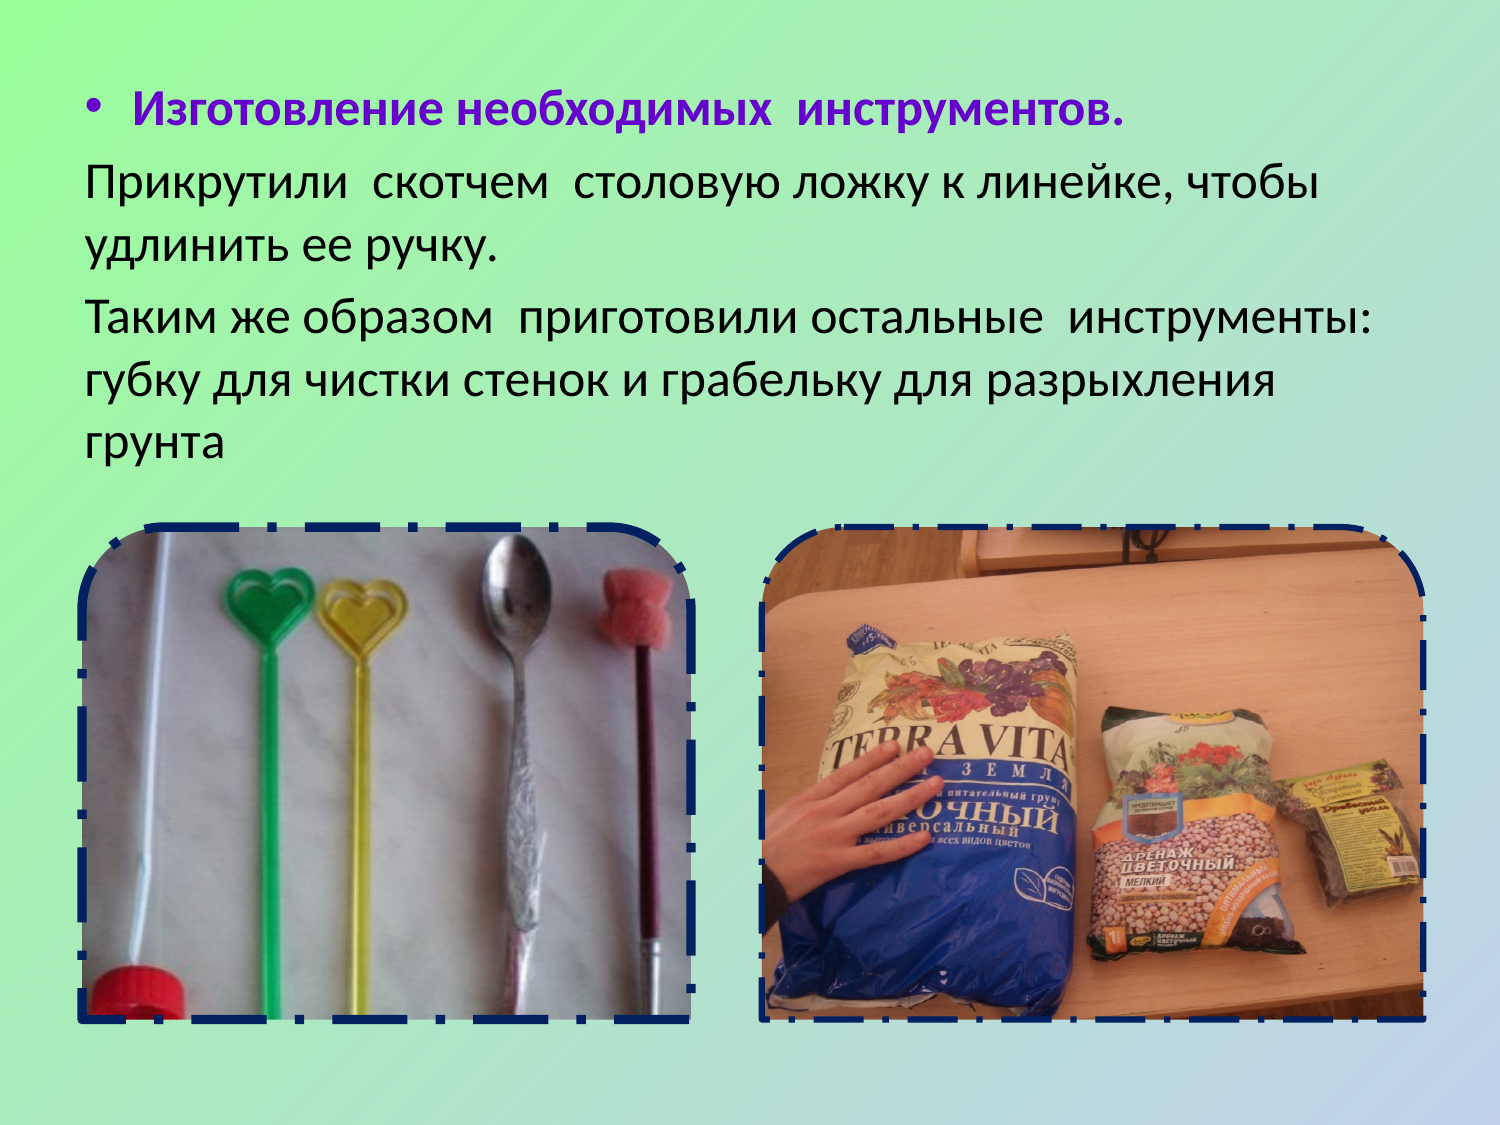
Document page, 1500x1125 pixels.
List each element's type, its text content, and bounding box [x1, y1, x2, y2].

picture [81, 526, 692, 1020]
picture [761, 526, 1424, 1020]
list Изготовление необходимых инструментов. Прикрутили скотчем столовую ложку к линейке, чтобы удлинить ее ручку. Таким же образом приготовили остальные инструменты: губку для чистки стенок и грабельку для разрыхления грунта [69, 66, 1442, 480]
